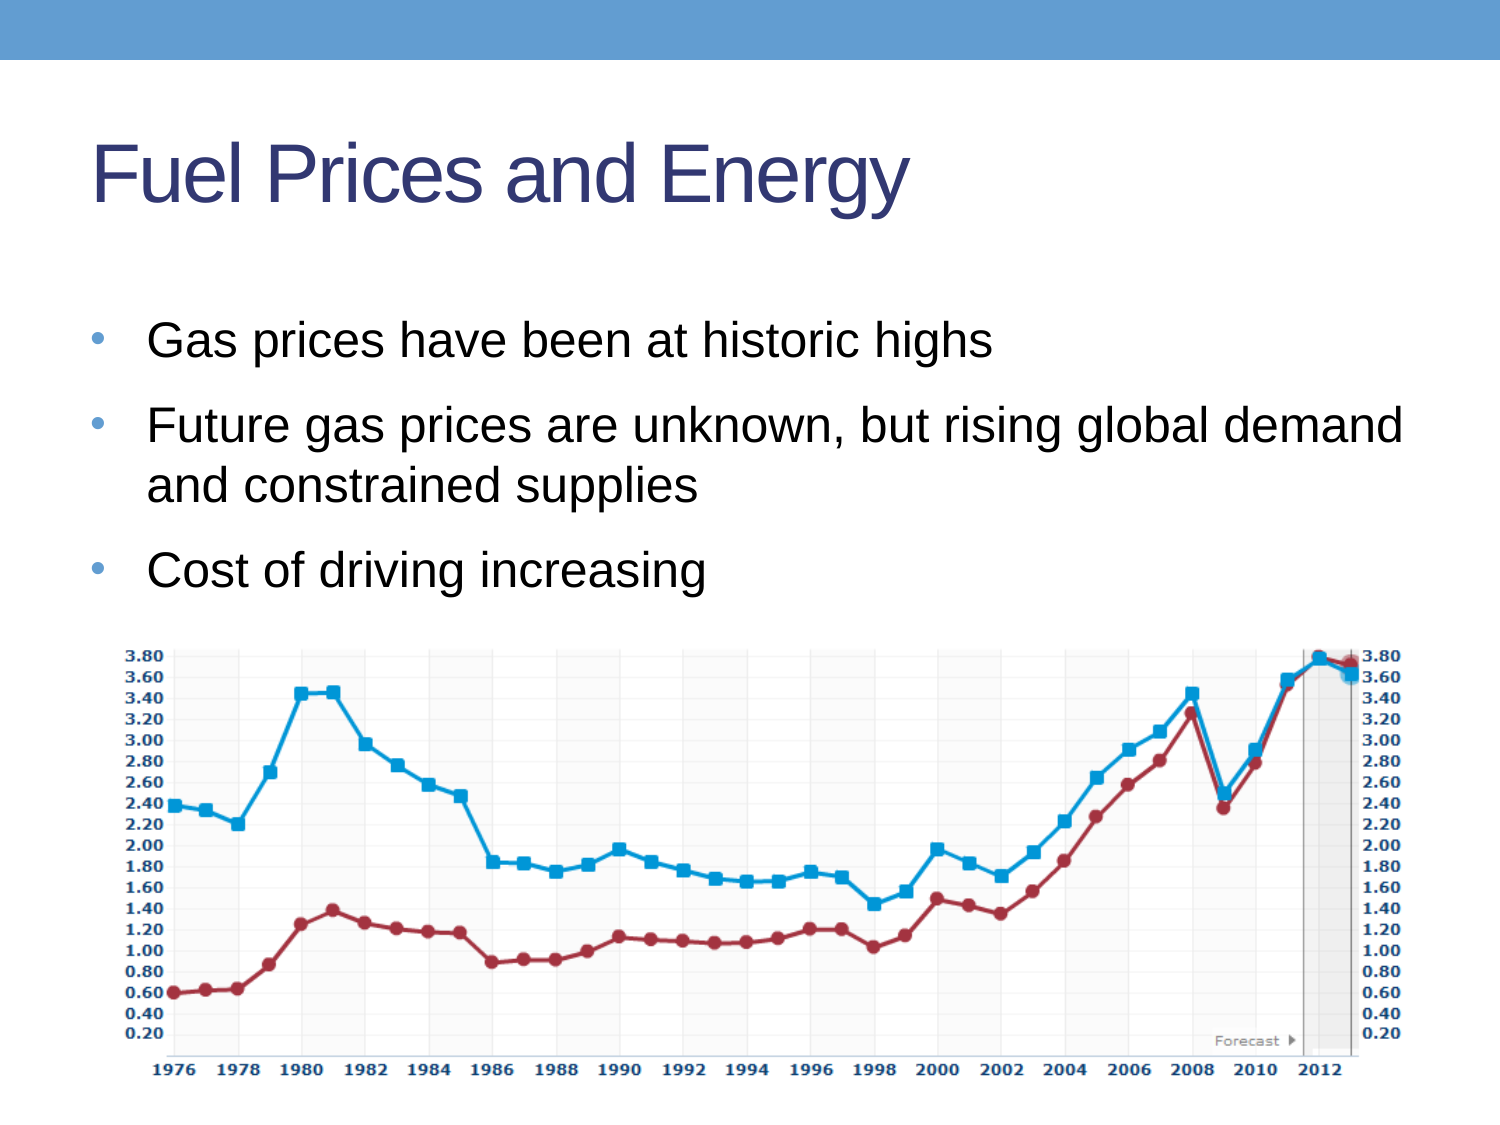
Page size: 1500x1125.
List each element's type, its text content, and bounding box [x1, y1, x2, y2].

list Gas prices have been at historic highs Future gas prices are unknown, but rising global demand and constrained supplies Cost of driving increasing [75, 299, 1425, 1063]
picture [87, 642, 1418, 1088]
title Fuel Prices and Energy [75, 87, 1425, 250]
